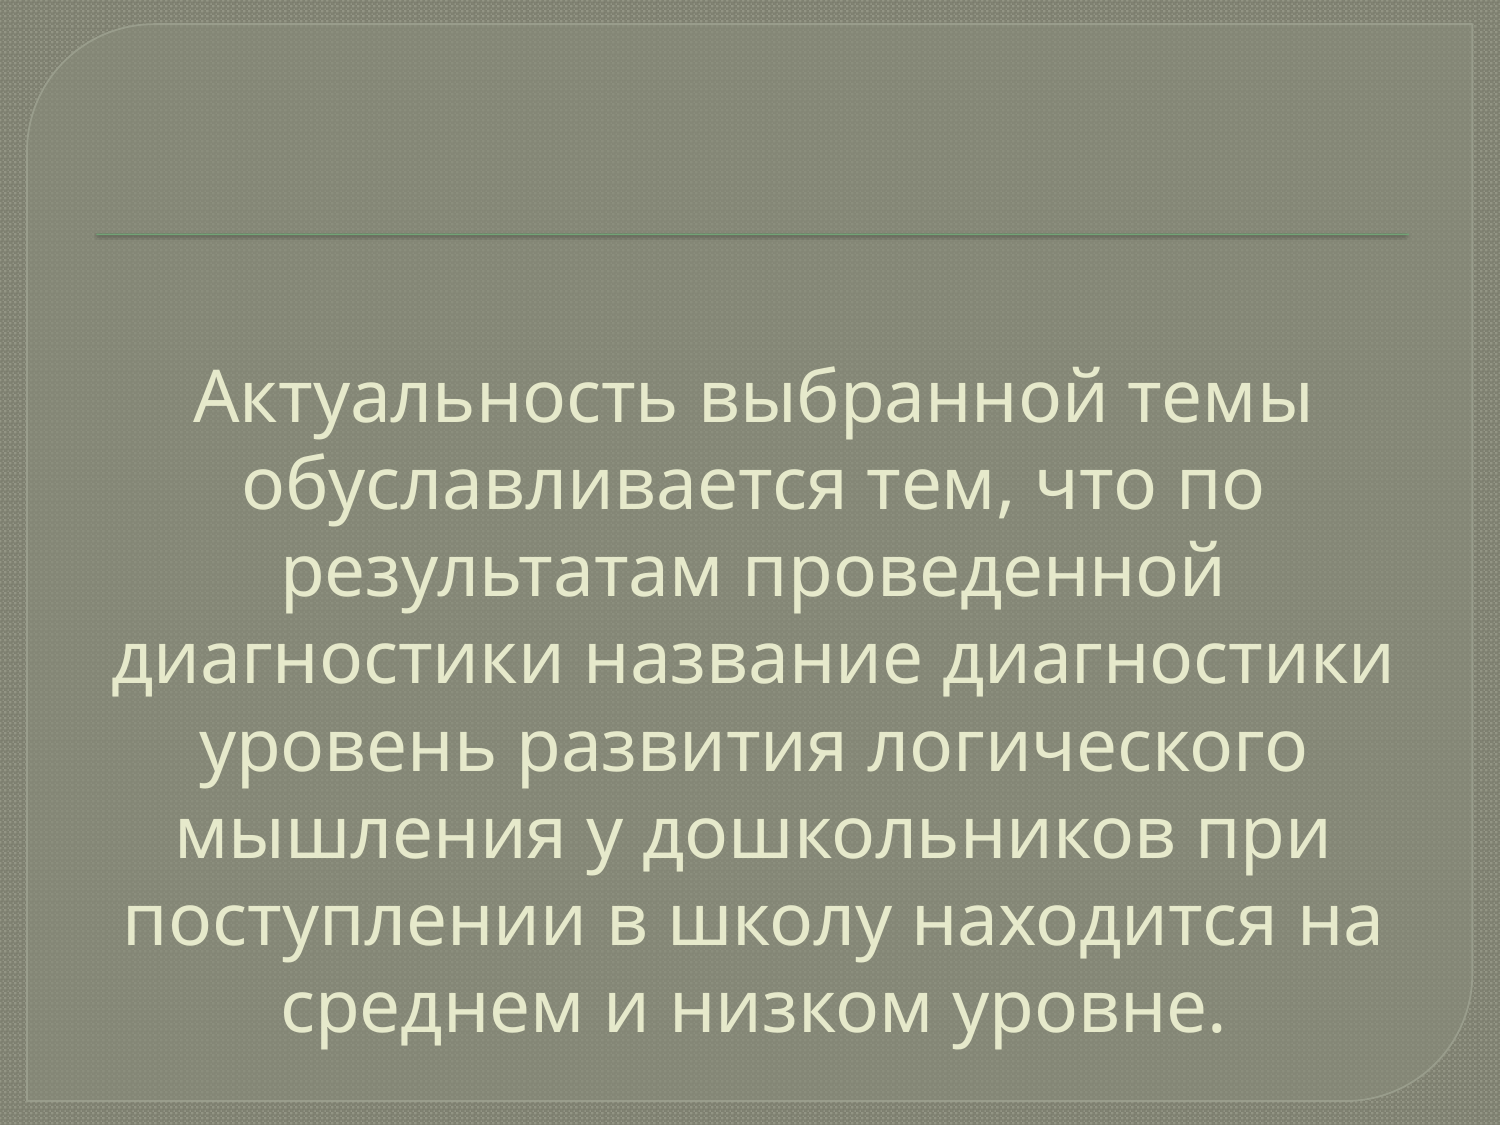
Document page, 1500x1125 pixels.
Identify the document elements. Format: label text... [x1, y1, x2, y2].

title Актуальность выбранной темы обуславливается тем, что по результатам проведенной диагностики название диагностики уровень развития логического мышления у дошкольников при поступлении в школу находится на среднем и низком уровне. [75, 292, 1425, 1055]
